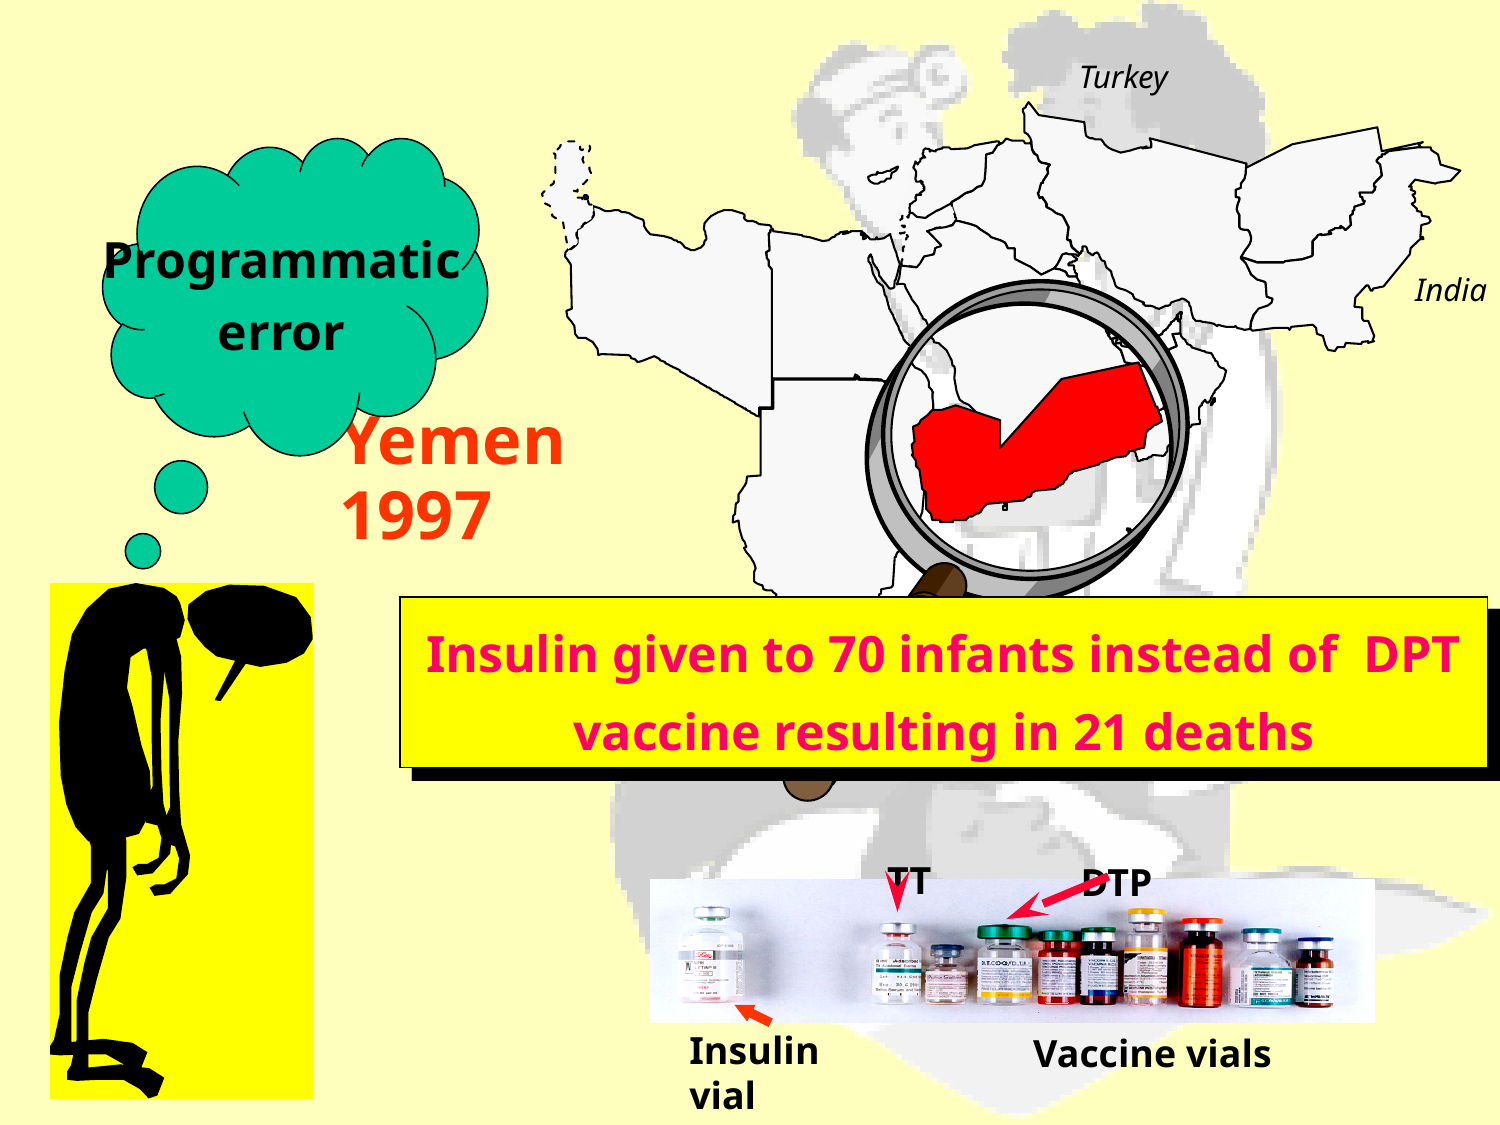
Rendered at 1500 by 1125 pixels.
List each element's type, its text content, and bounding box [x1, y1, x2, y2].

text_box [542, 141, 594, 250]
text_box Insulin given to 70 infants instead of DPT vaccine resulting in 21 deaths [491, 596, 761, 768]
text_box Insulin given to 70 infants instead of DPT vaccine resulting in 21 deaths [1135, 596, 1488, 768]
text_box [769, 229, 893, 243]
text_box [902, 182, 924, 208]
text_box [952, 138, 1071, 243]
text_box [649, 849, 1376, 1088]
text_box [1022, 102, 1272, 330]
text_box [1236, 127, 1423, 262]
text_box [868, 166, 899, 184]
text_box [1135, 362, 1162, 450]
text_box India [1400, 262, 1500, 315]
text_box Yemen 1997 [491, 399, 722, 562]
text_box [1170, 334, 1227, 428]
text_box [565, 205, 772, 417]
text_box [766, 245, 1130, 793]
text_box Algeria [491, 287, 501, 340]
text_box [732, 408, 761, 585]
text_box [1241, 147, 1461, 352]
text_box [49, 137, 488, 1100]
text_box [1160, 315, 1181, 350]
text_box [1135, 357, 1142, 366]
text_box [899, 203, 957, 243]
text_box Turkey [1064, 49, 1183, 102]
text_box [1141, 366, 1163, 411]
text_box [1176, 311, 1183, 322]
text_box [1135, 410, 1169, 461]
text_box [926, 220, 1006, 243]
text_box [909, 141, 1002, 218]
text_box [1211, 398, 1216, 406]
